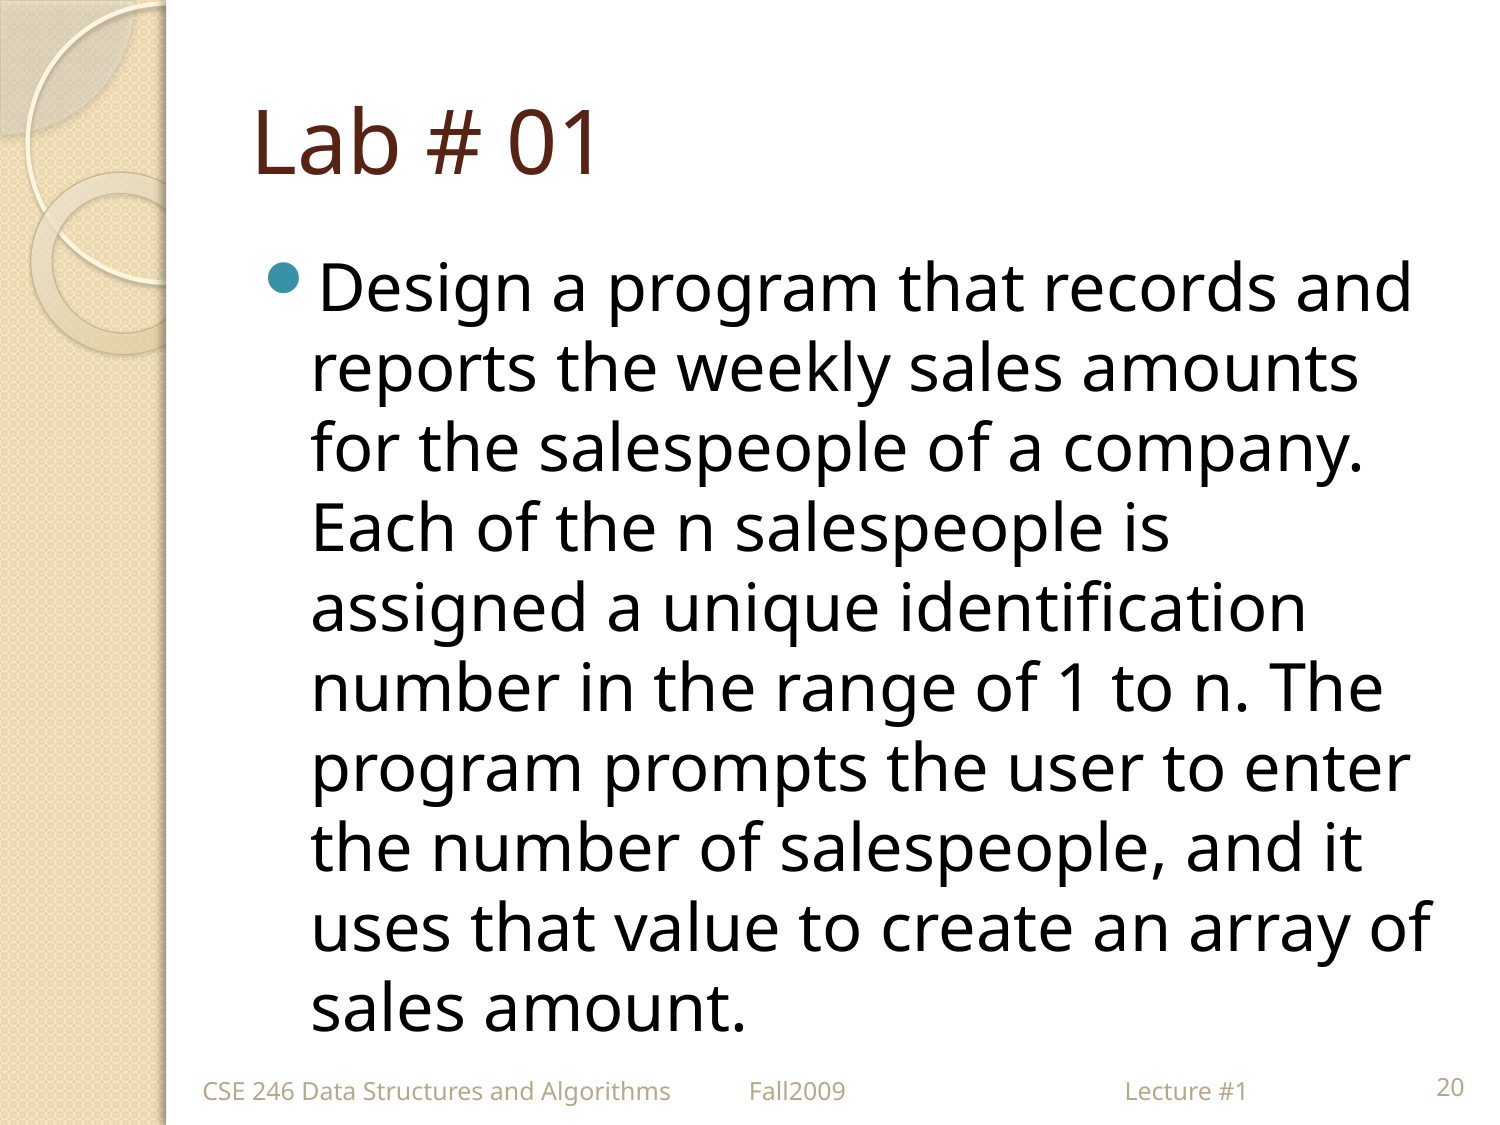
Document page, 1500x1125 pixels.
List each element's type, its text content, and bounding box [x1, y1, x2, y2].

footer CSE 246 Data Structures and Algorithms Fall2009 Lecture #1 [187, 1034, 1413, 1113]
list Design a program that records and reports the weekly sales amounts for the salespeople of a company. Each of the n salespeople is assigned a unique identification number in the range of 1 to n. The program prompts the user to enter the number of salespeople, and it uses that value to create an array of sales amount. [235, 237, 1466, 1025]
slide_number 20 [1413, 1034, 1488, 1113]
title Lab # 01 [235, 45, 1466, 233]
